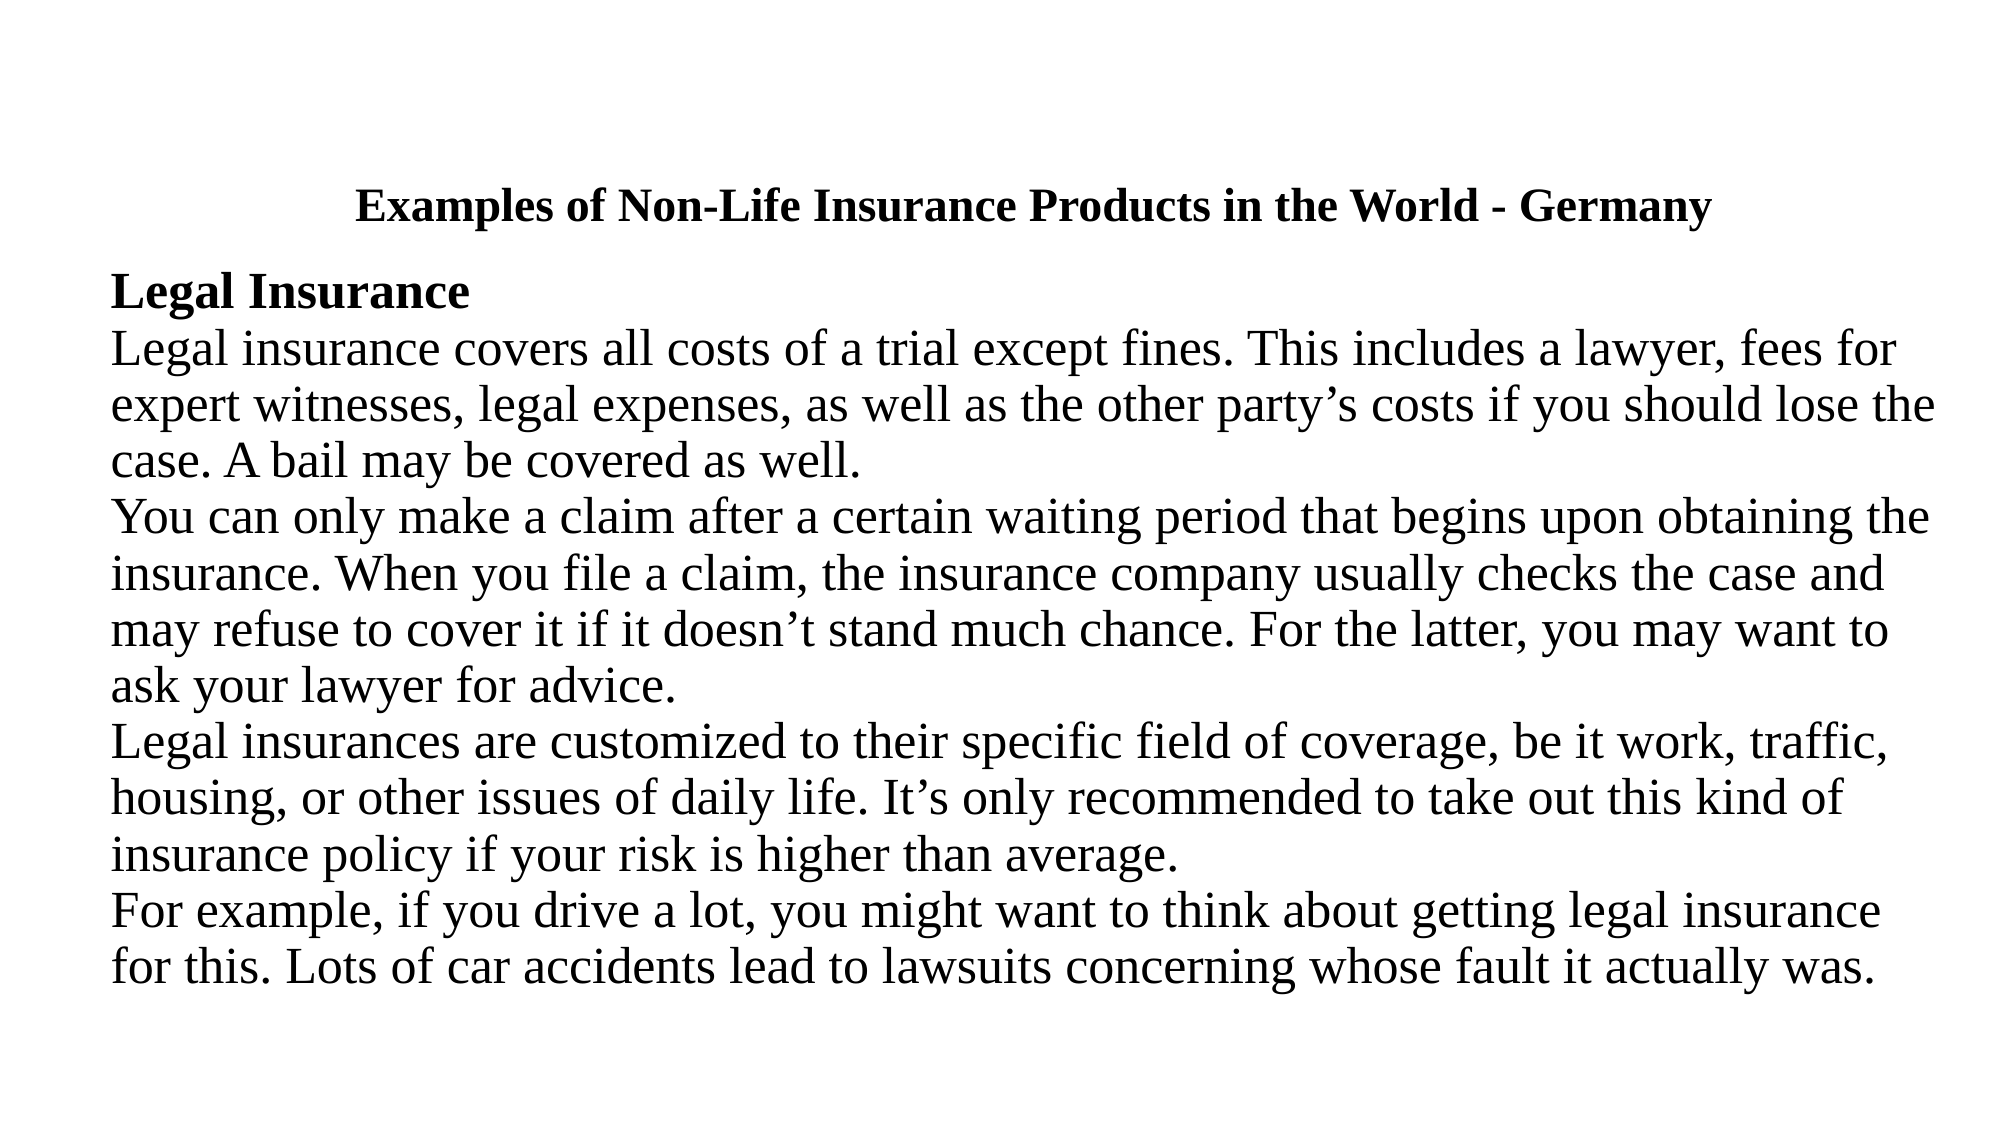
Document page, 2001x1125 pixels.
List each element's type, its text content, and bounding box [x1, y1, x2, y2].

list Legal Insurance Legal insurance covers all costs of a trial except fines. This includes a lawyer, fees for expert witnesses, legal expenses, as well as the other party’s costs if you should lose the case. A bail may be covered as well. You can only make a claim after a certain waiting period that begins upon obtaining the insurance. When you file a claim, the insurance company usually checks the case and may refuse to cover it if it doesn’t stand much chance. For the latter, you may want to ask your lawyer for advice. Legal insurances are customized to their specific field of coverage, be it work, traffic, housing, or other issues of daily life. It’s only recommended to take out this kind of insurance policy if your risk is higher than average. For example, if you drive a lot, you might want to think about getting legal insurance for this. Lots of car accidents lead to lawsuits concerning whose fault it actually was. [95, 256, 1956, 1066]
title Examples of Non-Life Insurance Products in the World - Germany [340, 155, 1982, 257]
